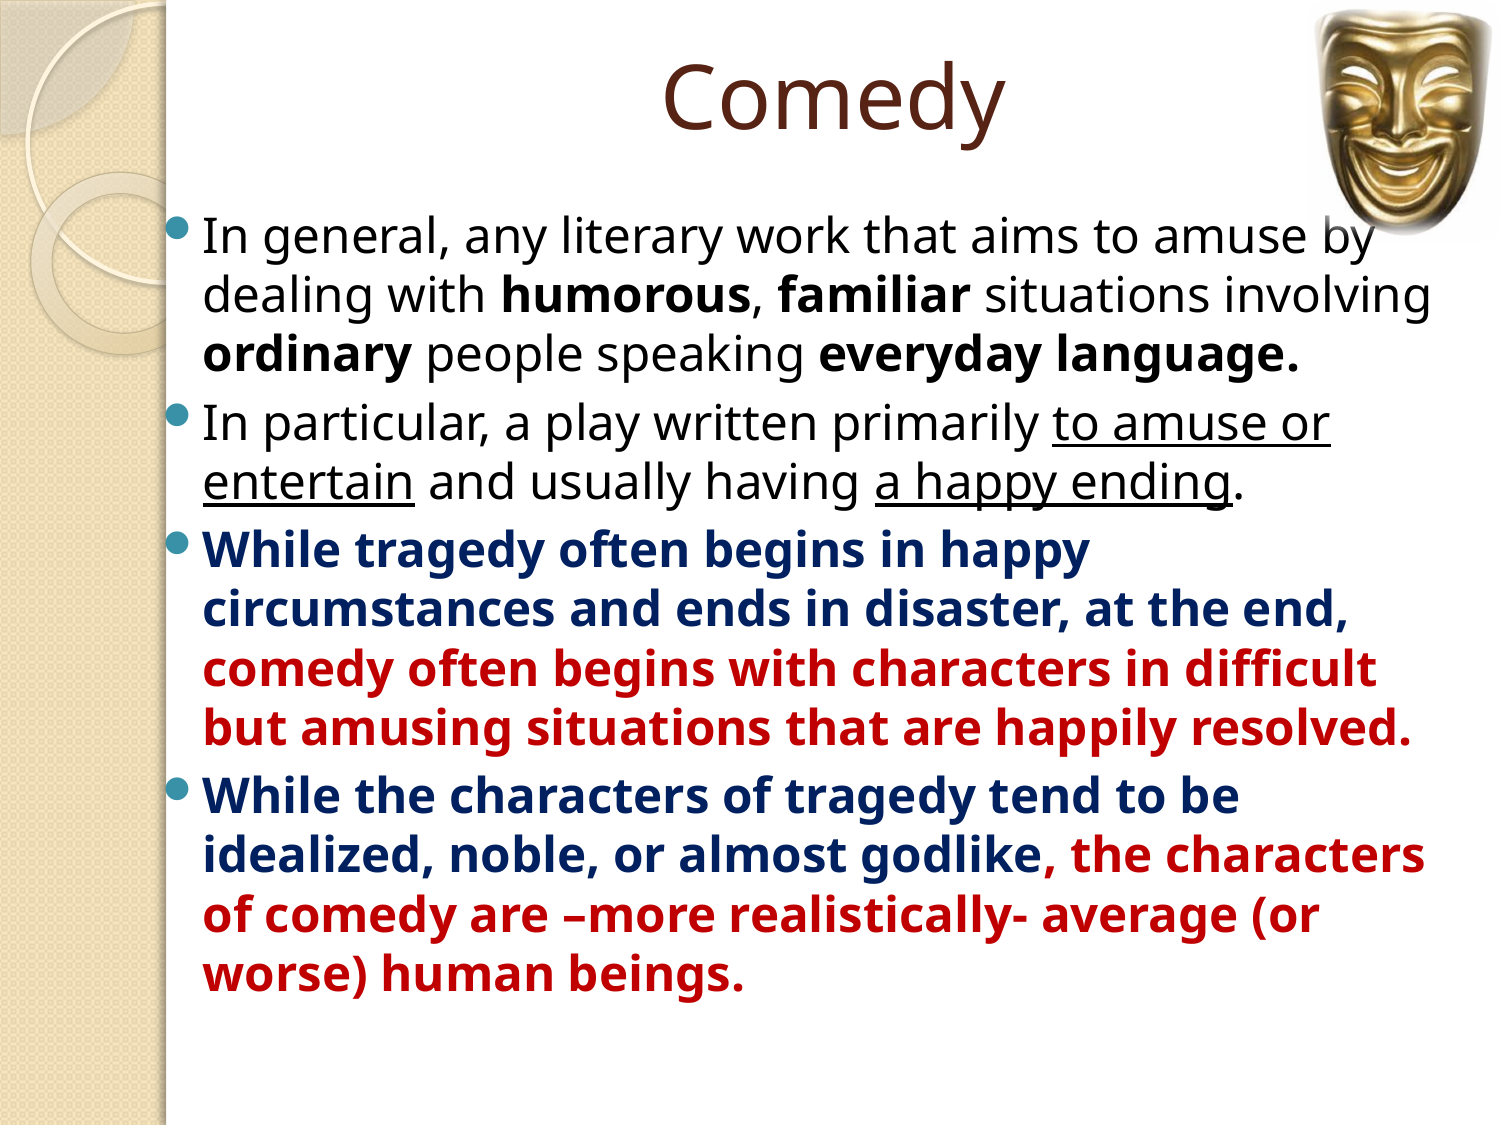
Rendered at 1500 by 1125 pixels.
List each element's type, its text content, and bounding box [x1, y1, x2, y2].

picture [1304, 0, 1500, 244]
title Comedy [218, 0, 1301, 188]
list In general, any literary work that aims to amuse by dealing with humorous, familiar situations involving ordinary people speaking everyday language. In particular, a play written primarily to amuse or entertain and usually having a happy ending. While tragedy often begins in happy circumstances and ends in disaster, at the end, comedy often begins with characters in difficult but amusing situations that are happily resolved. While the characters of tragedy tend to be idealized, noble, or almost godlike, the characters of comedy are –more realistically- average (or worse) human beings. [135, 196, 1471, 1094]
